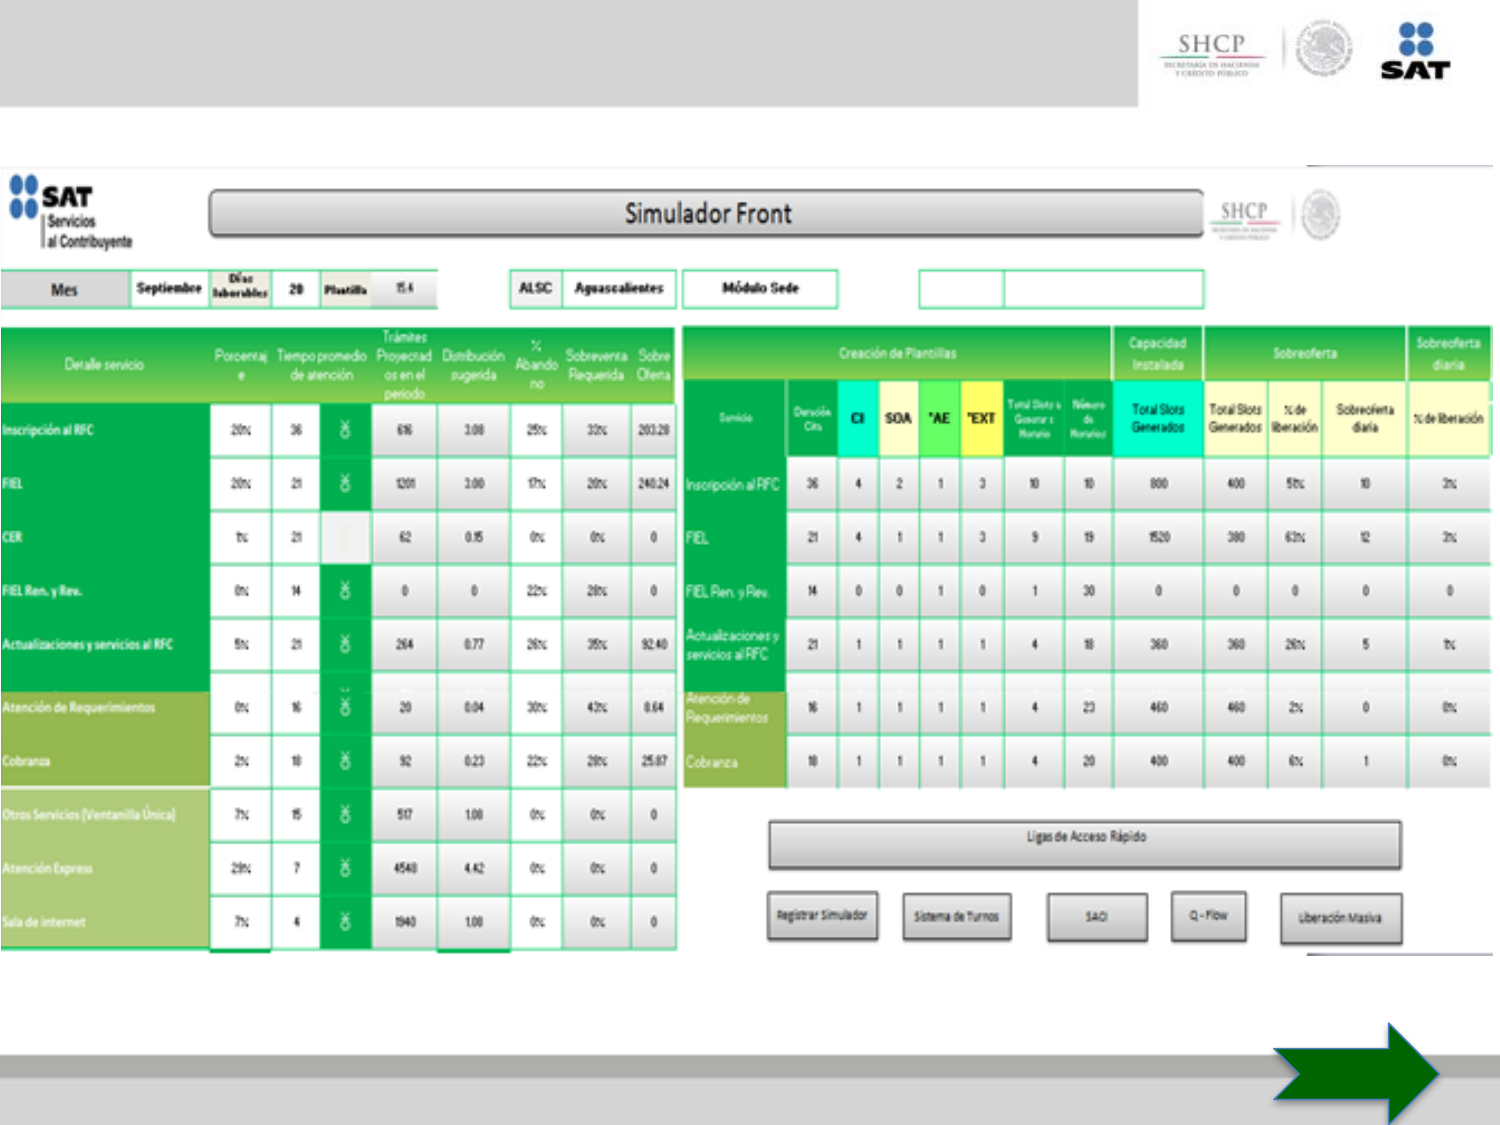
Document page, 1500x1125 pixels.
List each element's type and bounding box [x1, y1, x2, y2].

text_box [1273, 1022, 1441, 1125]
picture [0, 0, 1500, 1125]
